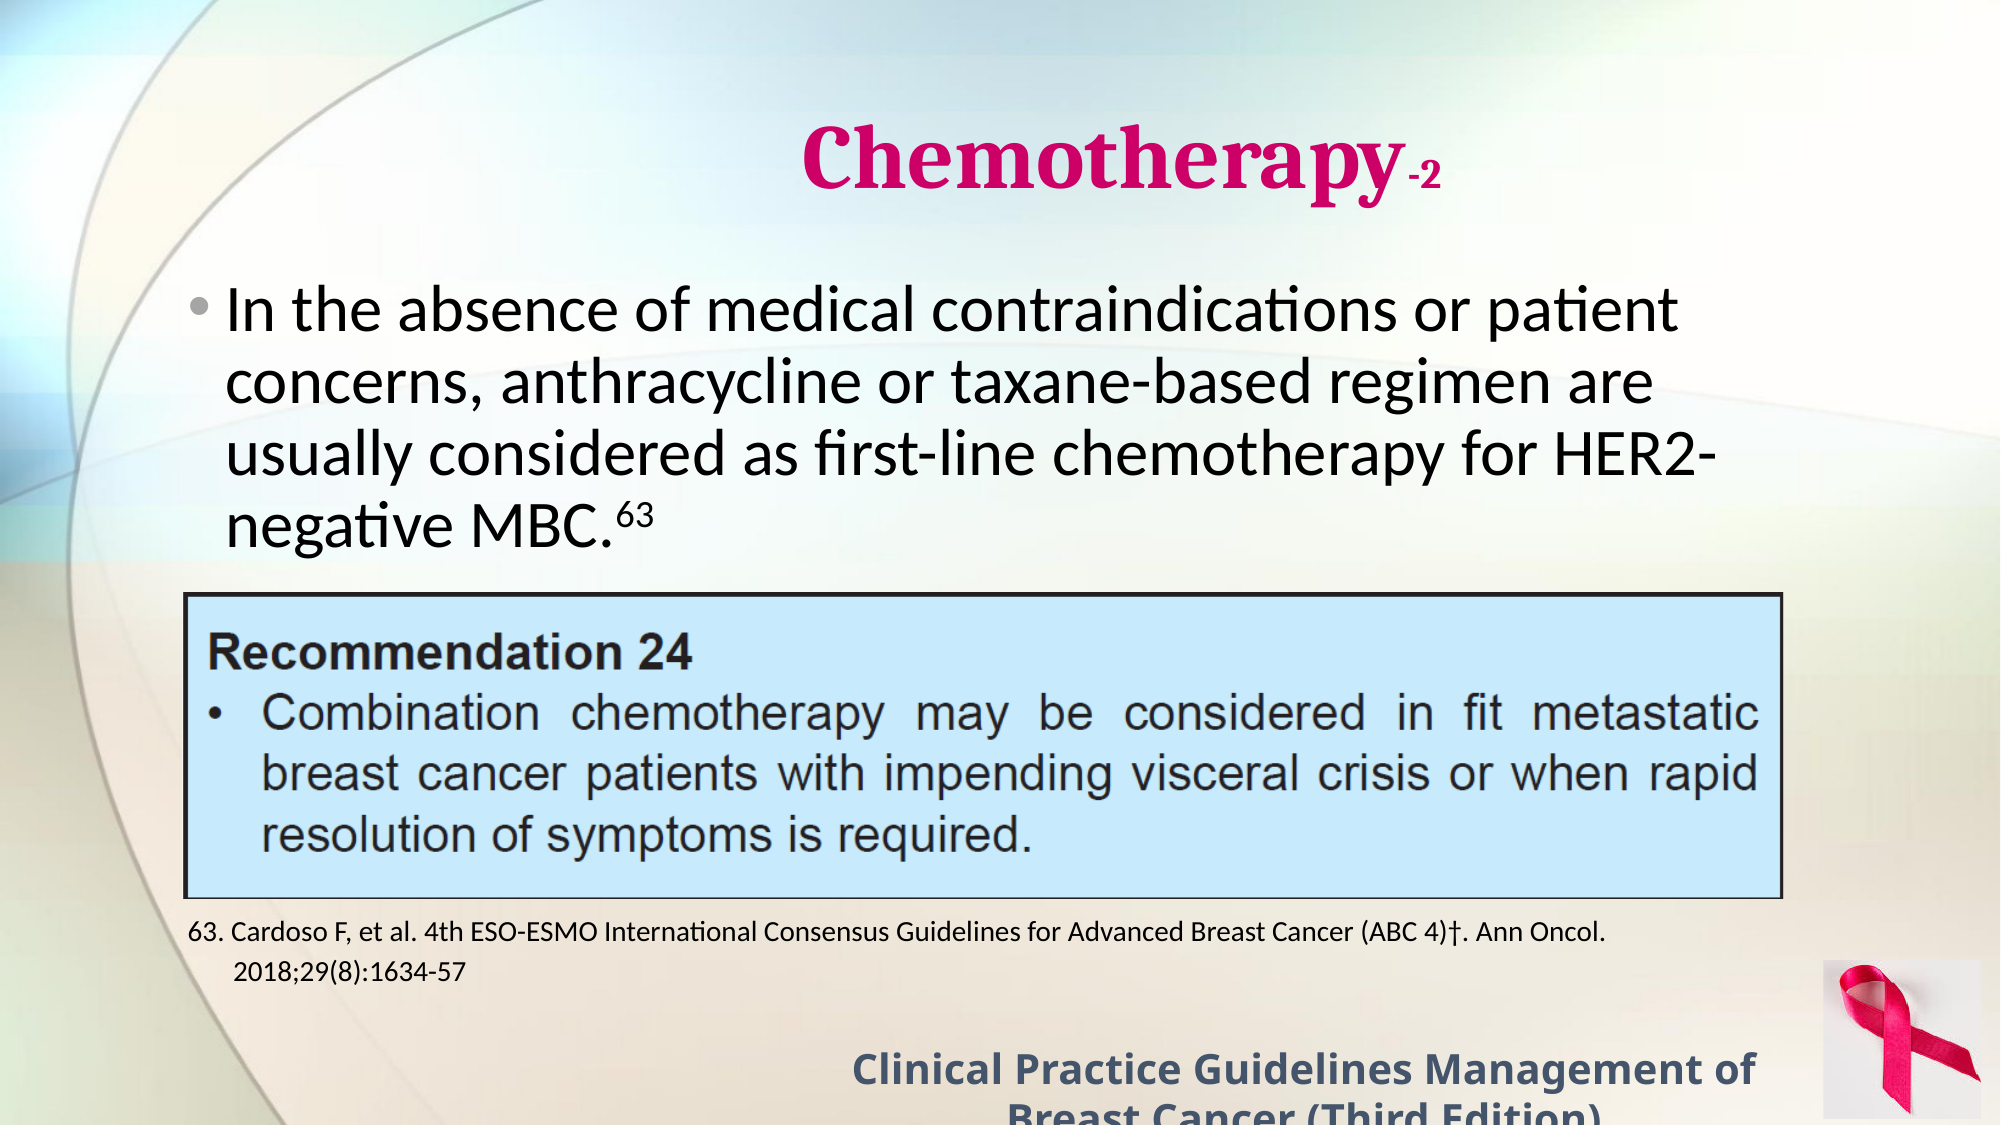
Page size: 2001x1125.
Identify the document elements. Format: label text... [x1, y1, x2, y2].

title Chemotherapy-2 [381, 43, 1863, 261]
picture [0, 0, 2001, 1125]
text_box Clinical Practice Guidelines Management of Breast Cancer (Third Edition) [788, 1119, 1820, 1125]
picture [182, 591, 1784, 899]
slide_number 9 [1325, 1042, 1813, 1103]
list In the absence of medical contraindications or patient concerns, anthracycline or taxane-based regimen are usually considered as first-line chemotherapy for HER2-negative MBC.63 63. Cardoso F, et al. 4th ESO-ESMO International Consensus Guidelines for Advanced Breast Cancer (ABC 4)†. Ann Oncol. 2018;29(8):1634-57 [172, 266, 1826, 1119]
